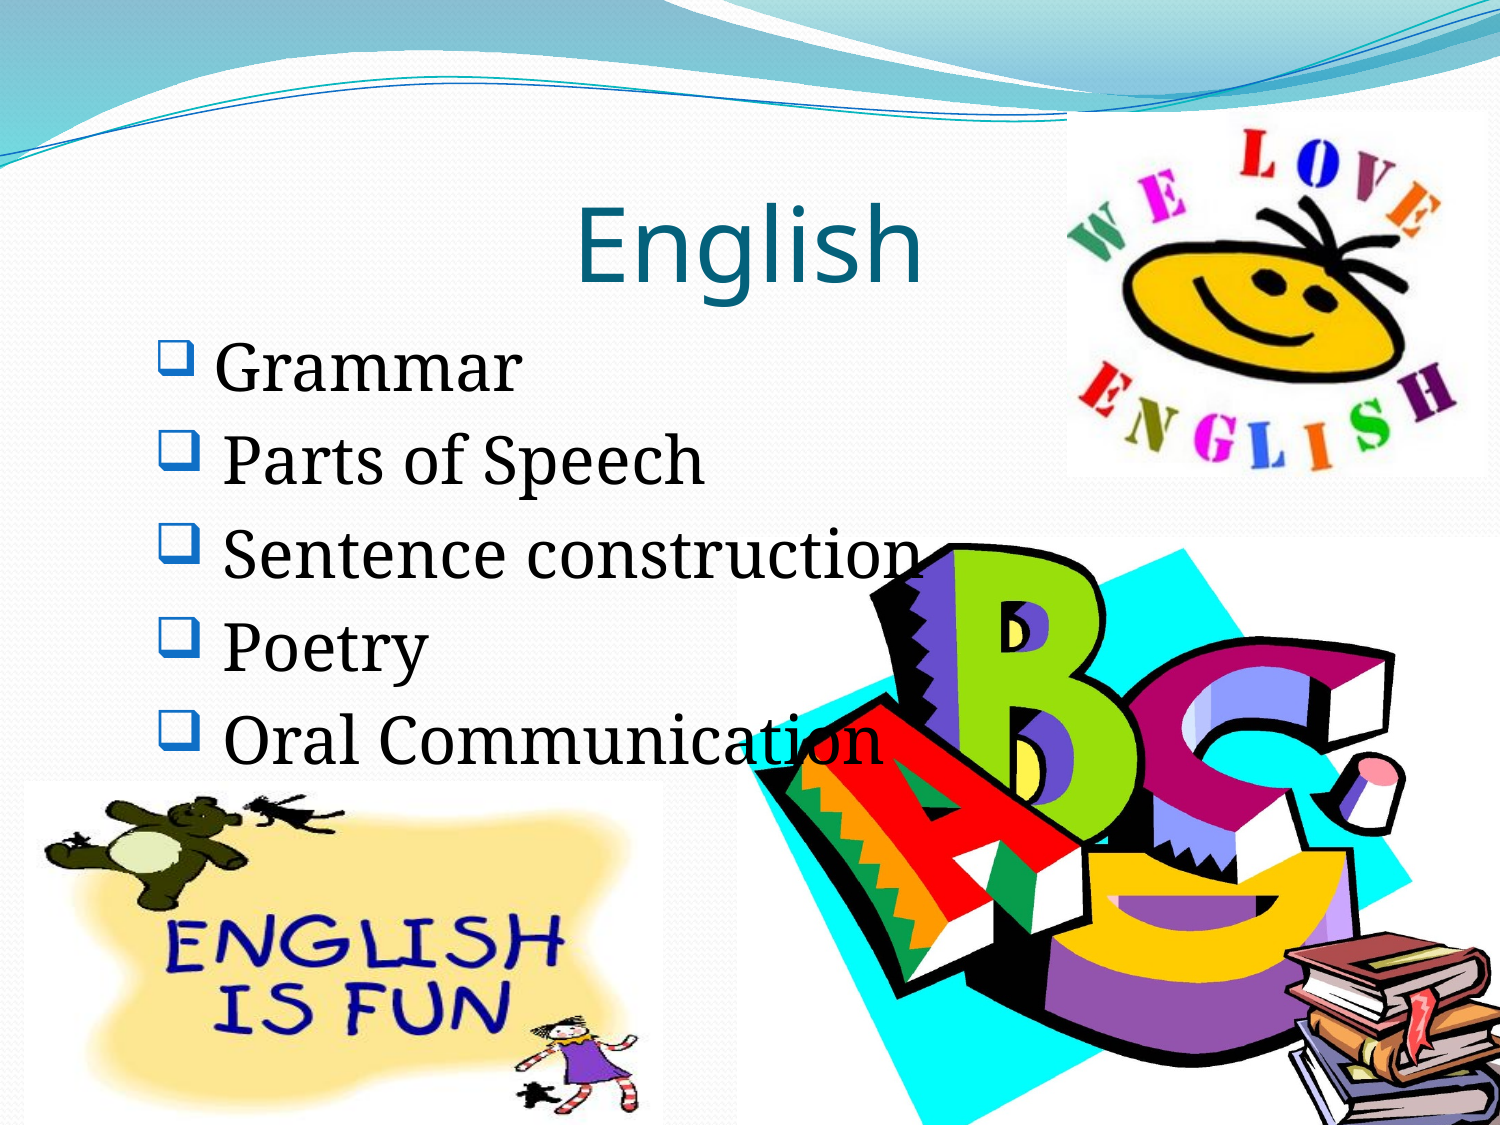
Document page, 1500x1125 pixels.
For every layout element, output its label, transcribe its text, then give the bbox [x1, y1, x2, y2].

title English [75, 115, 1063, 303]
picture [1067, 112, 1489, 477]
picture [737, 537, 1500, 1125]
list Grammar Parts of Speech Sentence construction Poetry Oral Communication [75, 317, 1425, 1038]
picture [24, 780, 663, 1125]
